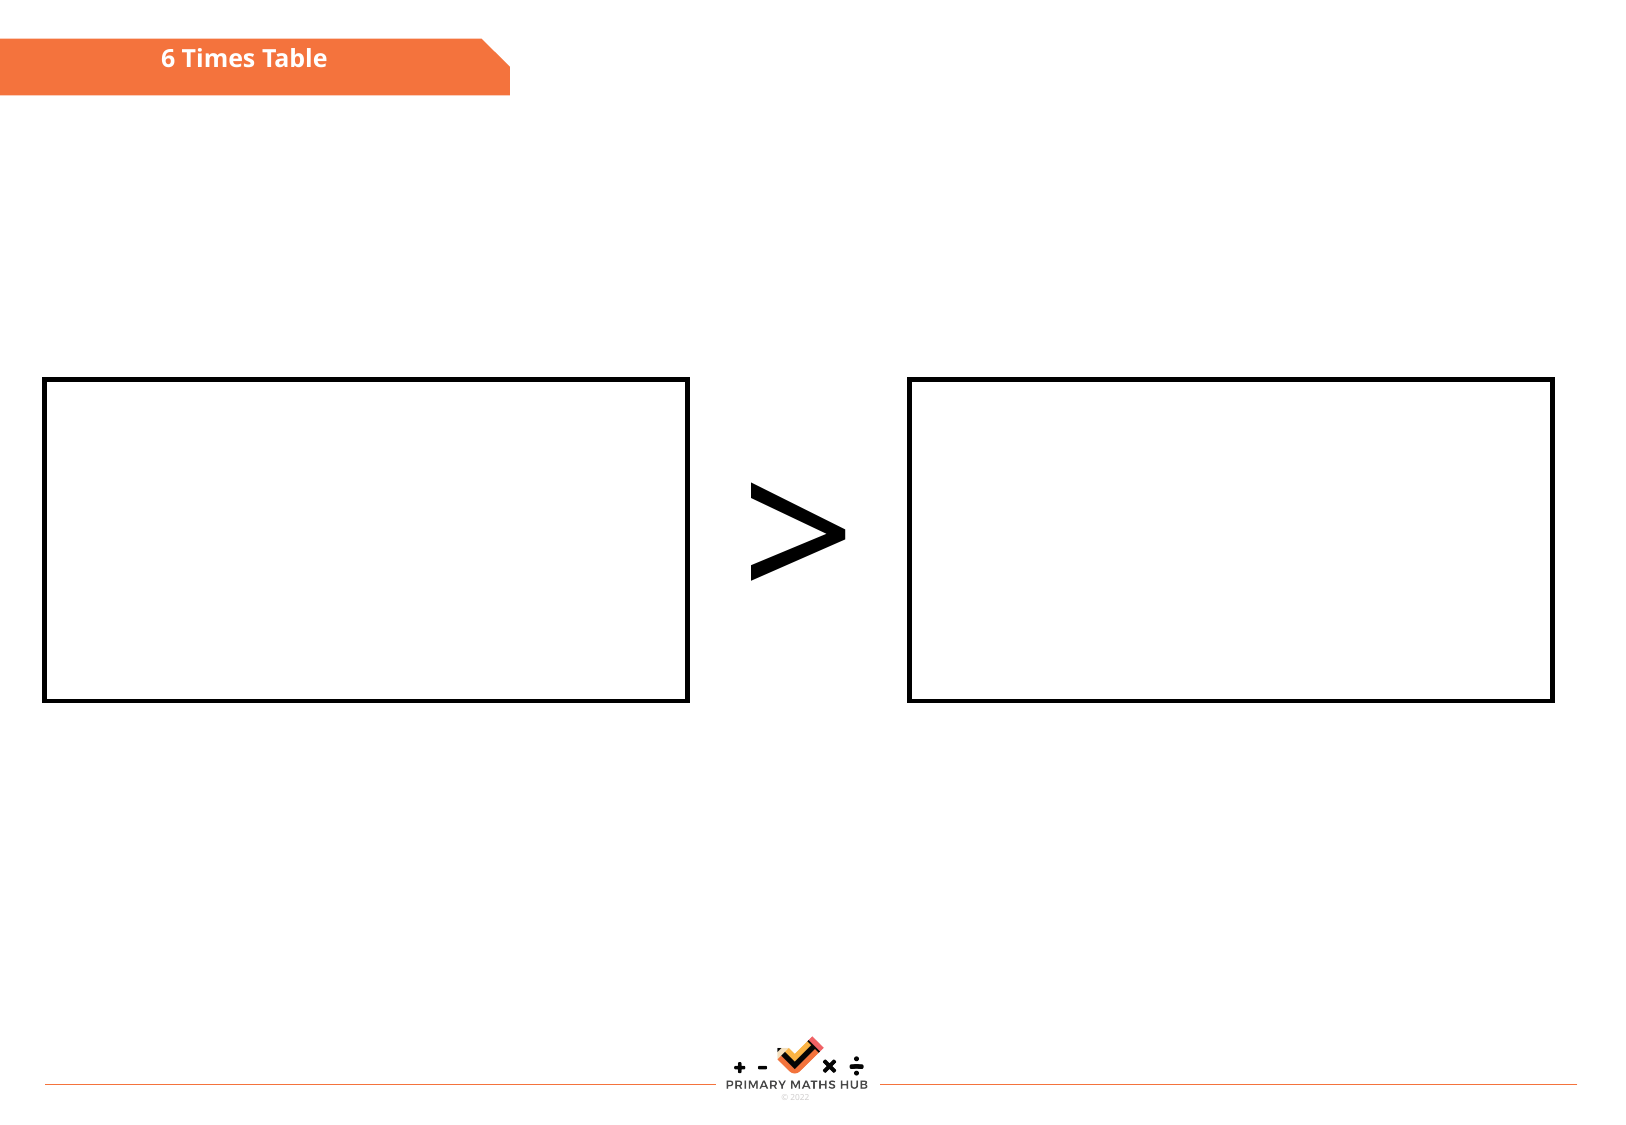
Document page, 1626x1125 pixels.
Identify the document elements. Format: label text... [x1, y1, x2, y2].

text_box [908, 378, 1554, 702]
picture [722, 1034, 872, 1094]
text_box © 2022 [720, 1084, 870, 1110]
text_box [43, 378, 689, 702]
text_box 6 Times Table [0, 37, 511, 97]
text_box > [726, 397, 871, 653]
